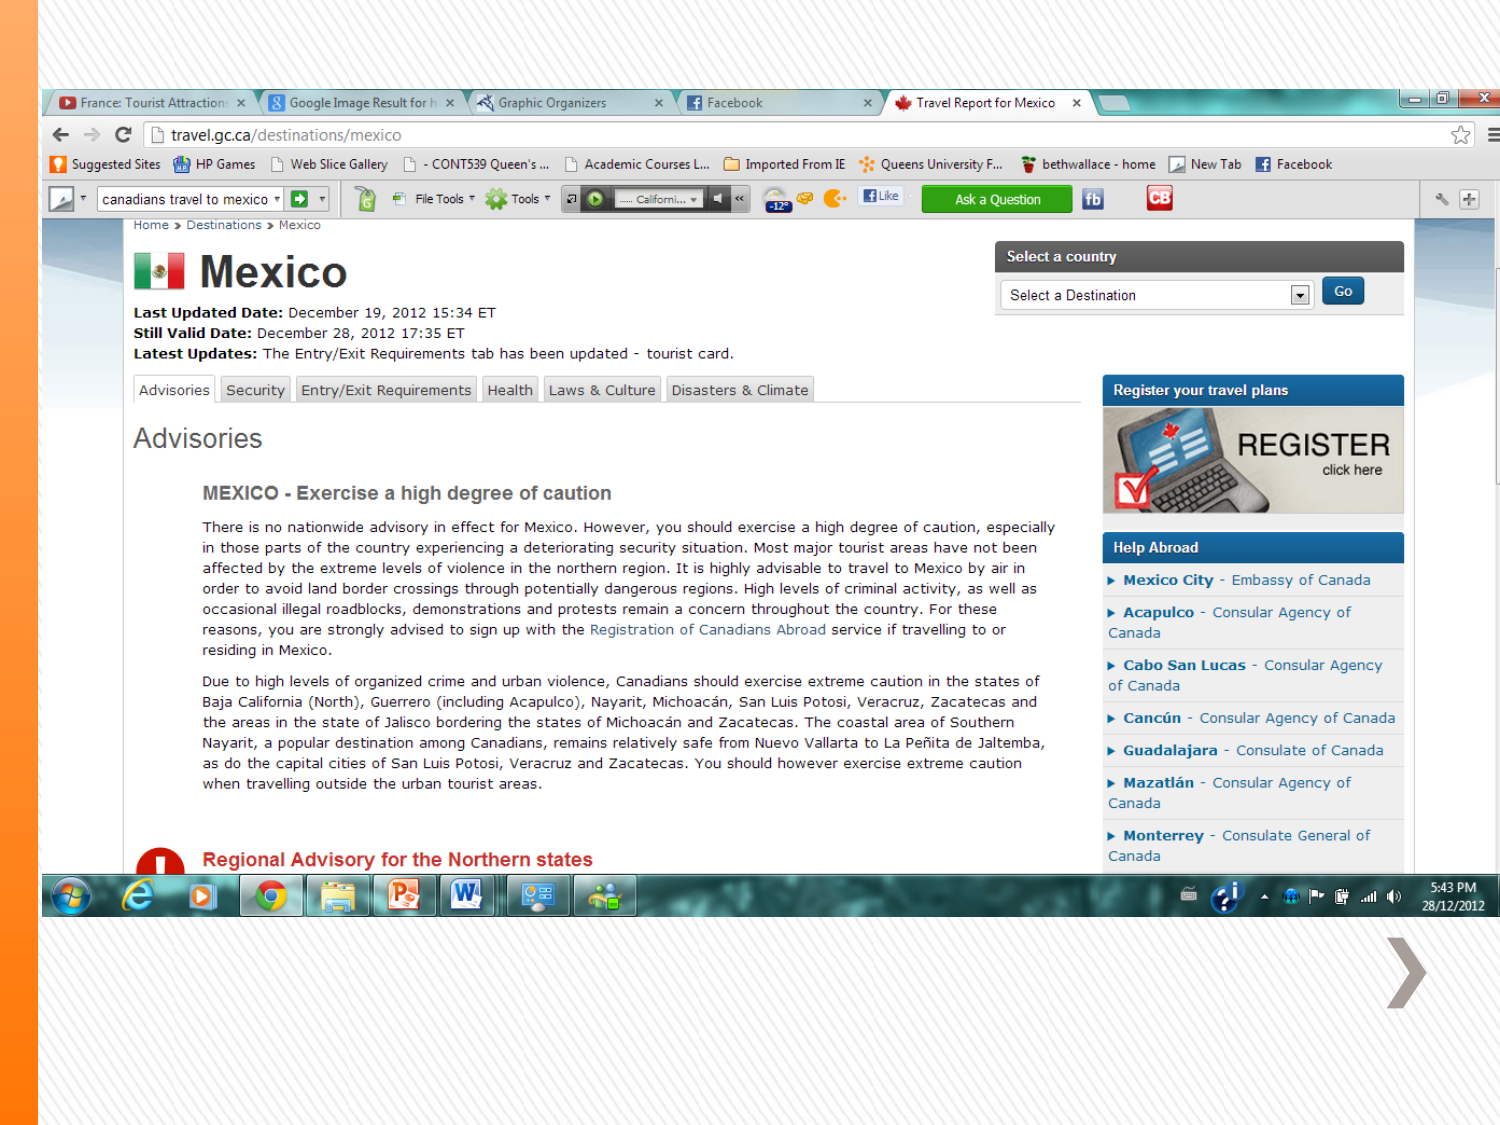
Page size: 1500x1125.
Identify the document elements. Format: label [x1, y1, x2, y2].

picture [42, 89, 1500, 917]
